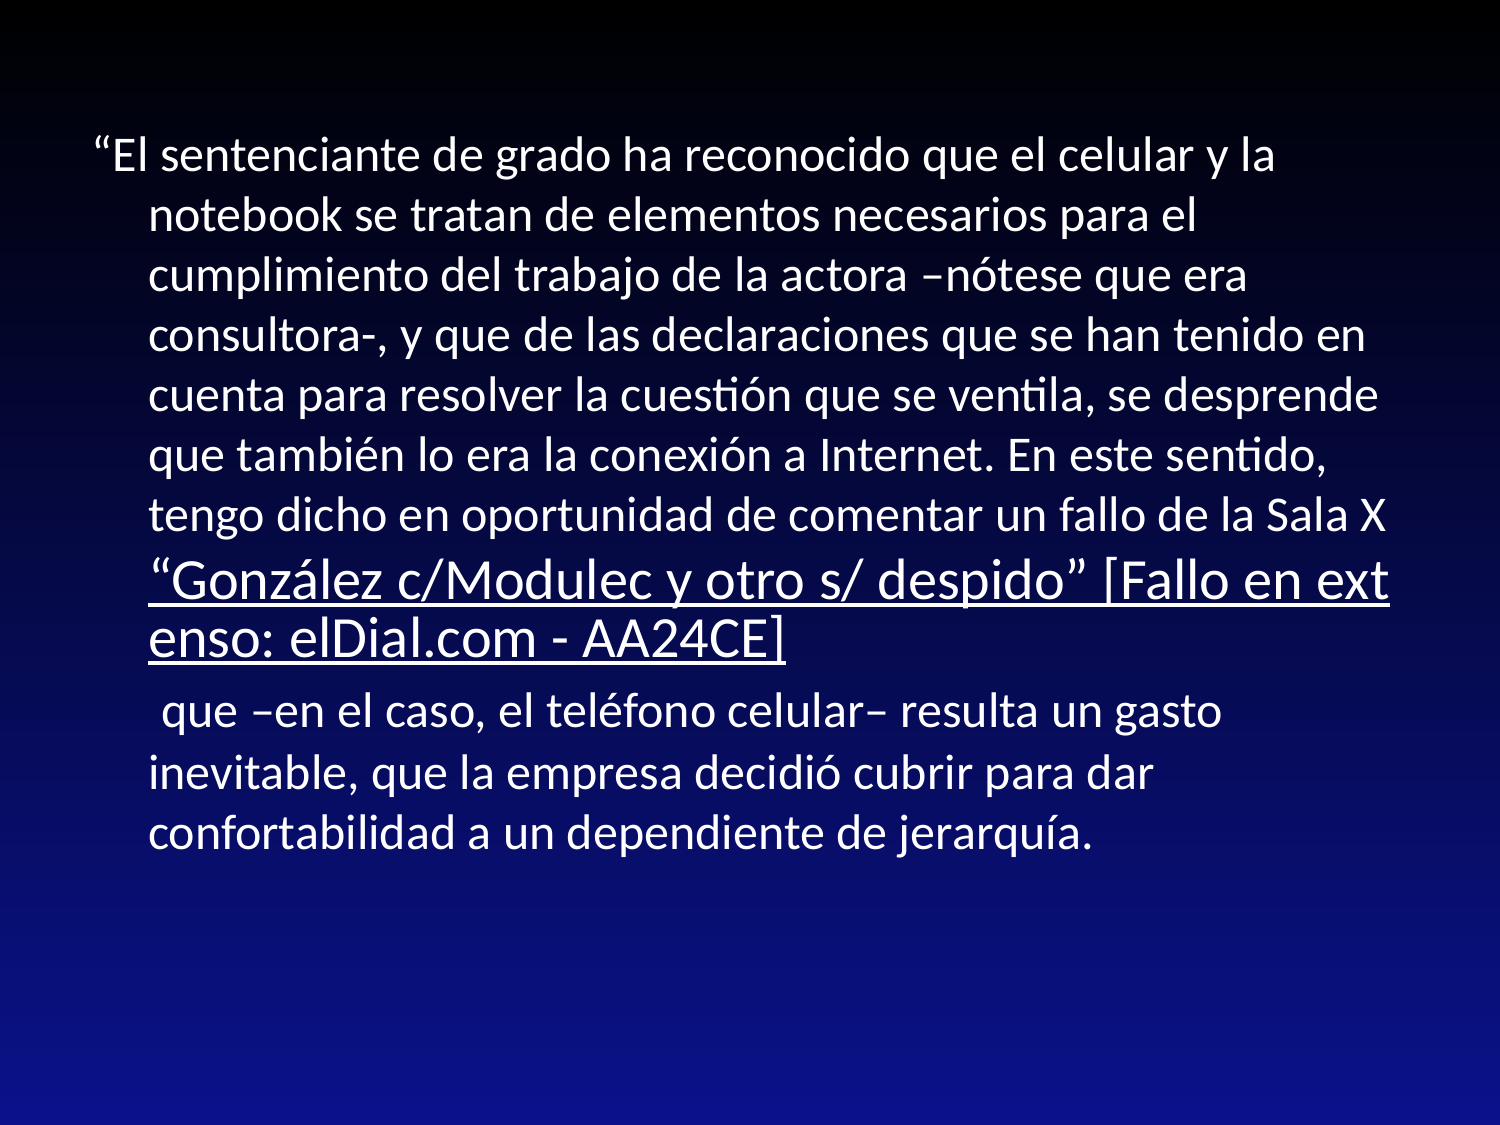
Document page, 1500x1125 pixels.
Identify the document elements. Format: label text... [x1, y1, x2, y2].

list “El sentenciante de grado ha reconocido que el celular y la notebook se tratan de elementos necesarios para el cumplimiento del trabajo de la actora –nótese que era consultora-, y que de las declaraciones que se han tenido en cuenta para resolver la cuestión que se ventila, se desprende que también lo era la conexión a Internet. En este sentido, tengo dicho en oportunidad de comentar un fallo de la Sala X “González c/Modulec y otro s/ despido” [Fallo en extenso: elDial.com - AA24CE] que –en el caso, el teléfono celular– resulta un gasto inevitable, que la empresa decidió cubrir para dar confortabilidad a un dependiente de jerarquía. [76, 113, 1428, 1017]
